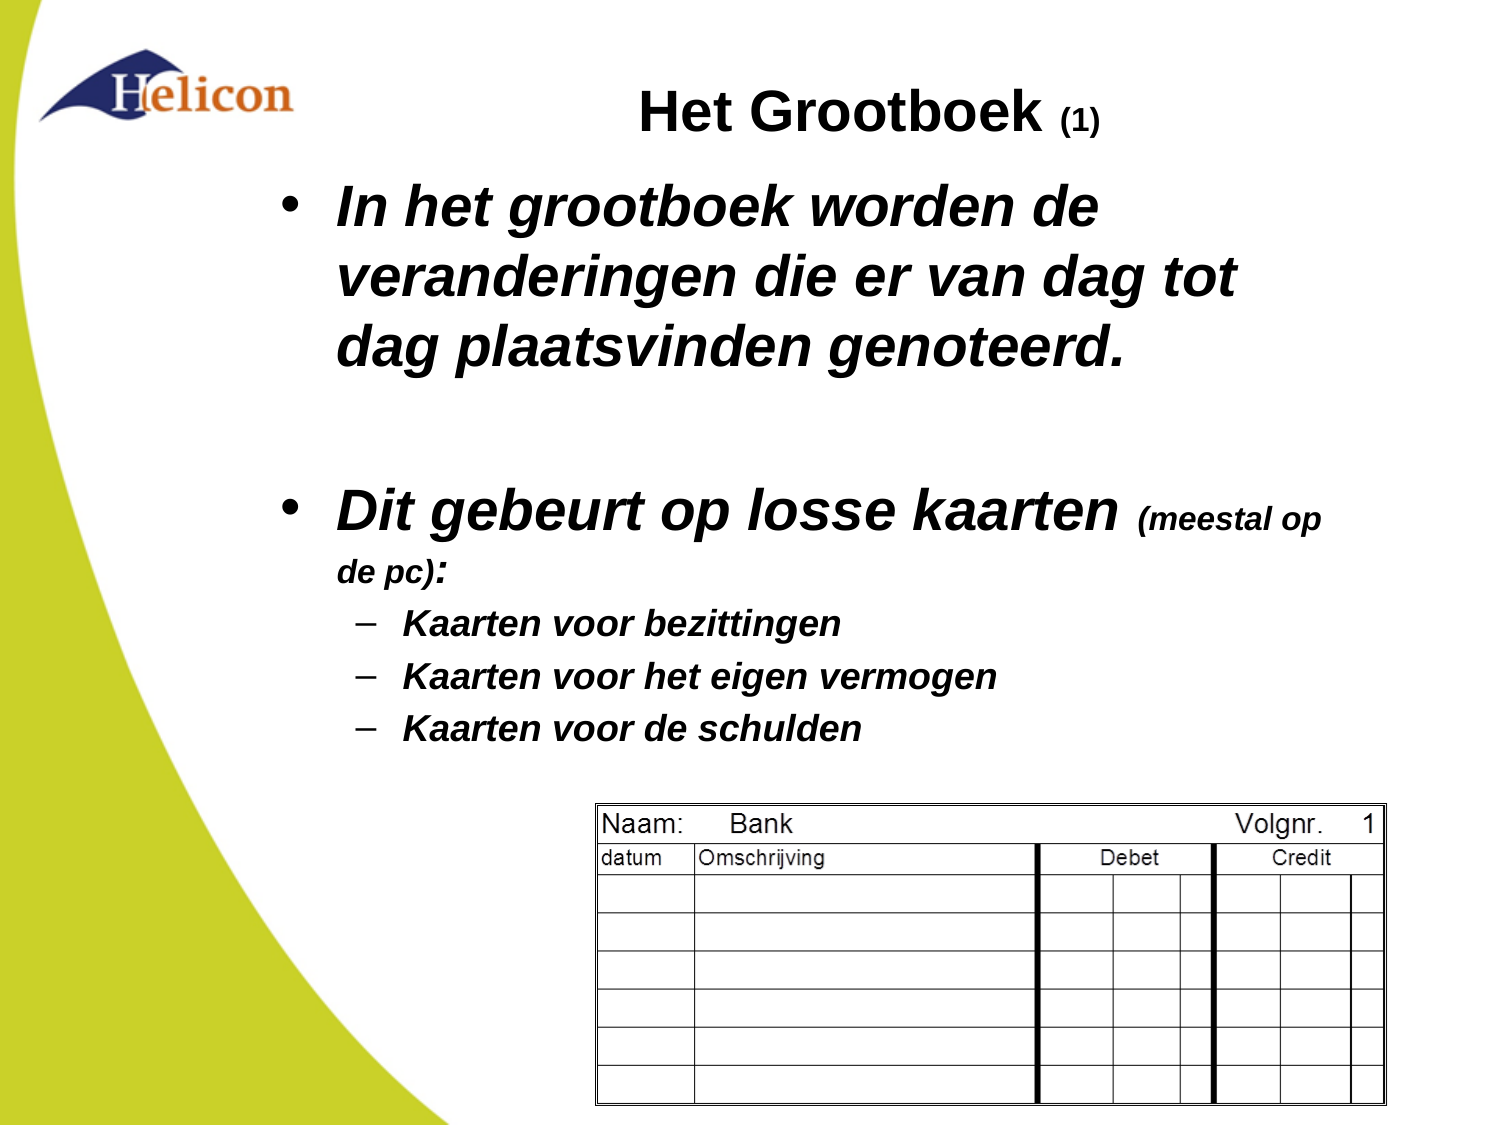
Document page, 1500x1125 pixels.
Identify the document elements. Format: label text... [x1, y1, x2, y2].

list In het grootboek worden de veranderingen die er van dag tot dag plaatsvinden genoteerd. Dit gebeurt op losse kaarten (meestal op de pc): Kaarten voor bezittingen Kaarten voor het eigen vermogen Kaarten voor de schulden [265, 160, 1355, 970]
title Het Grootboek (1) [324, 54, 1415, 161]
picture [0, 0, 1500, 1125]
